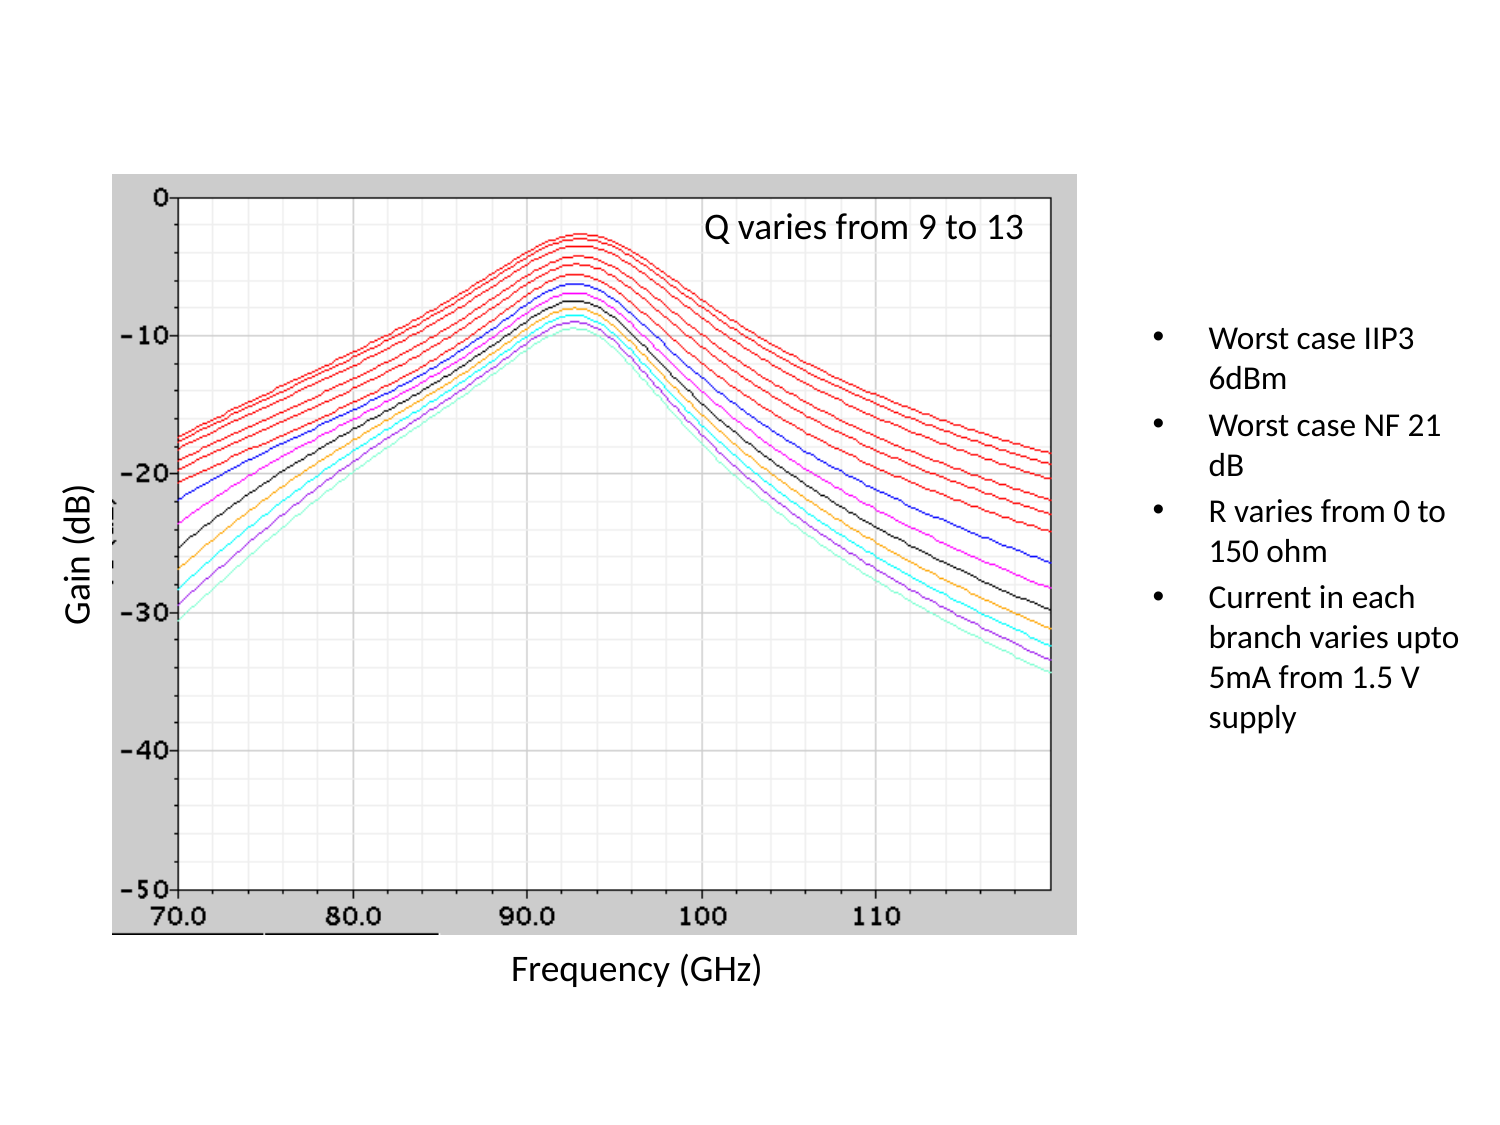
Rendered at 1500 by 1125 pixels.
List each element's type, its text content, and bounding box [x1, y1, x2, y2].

picture [112, 174, 1077, 935]
text_box Gain (dB) [44, 469, 105, 641]
list Worst case IIP3 6dBm Worst case NF 21 dB R varies from 0 to 150 ohm Current in each branch varies upto 5mA from 1.5 V supply [1137, 262, 1488, 1080]
text_box Frequency (GHz) [496, 944, 779, 997]
